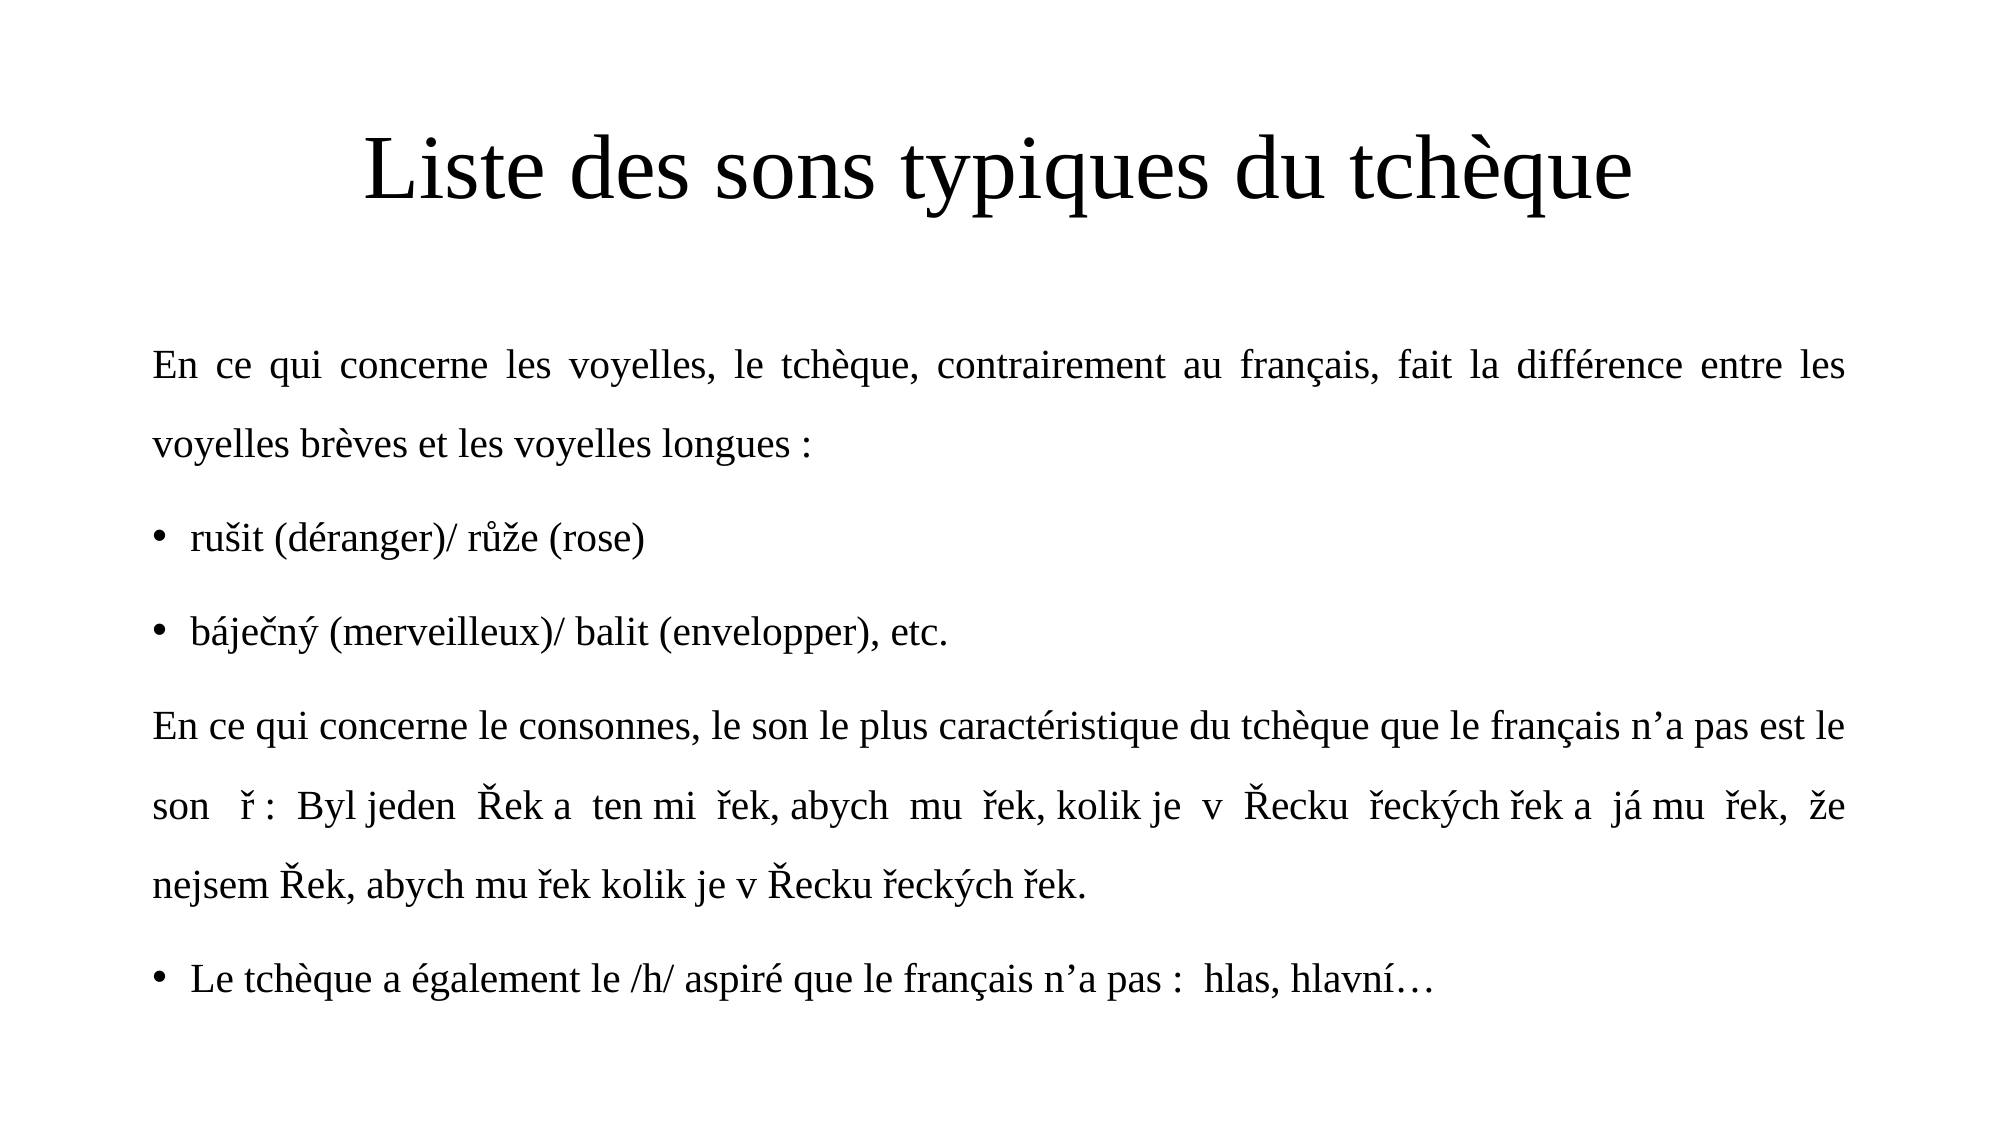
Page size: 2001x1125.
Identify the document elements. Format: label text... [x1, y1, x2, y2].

title Liste des sons typiques du tchèque [137, 59, 1863, 278]
list En ce qui concerne les voyelles, le tchèque, contrairement au français, fait la différence entre les voyelles brèves et les voyelles longues : rušit (déranger)/ růže (rose) báječný (merveilleux)/ balit (envelopper), etc. En ce qui concerne le consonnes, le son le plus caractéristique du tchèque que le français n’a pas est le son ř : Byl jeden Řek a ten mi řek, abych mu řek, kolik je v Řecku řeckých řek a já mu řek, že nejsem Řek, abych mu řek kolik je v Řecku řeckých řek. Le tchèque a également le /h/ aspiré que le français n’a pas : hlas, hlavní… [137, 299, 1863, 1014]
